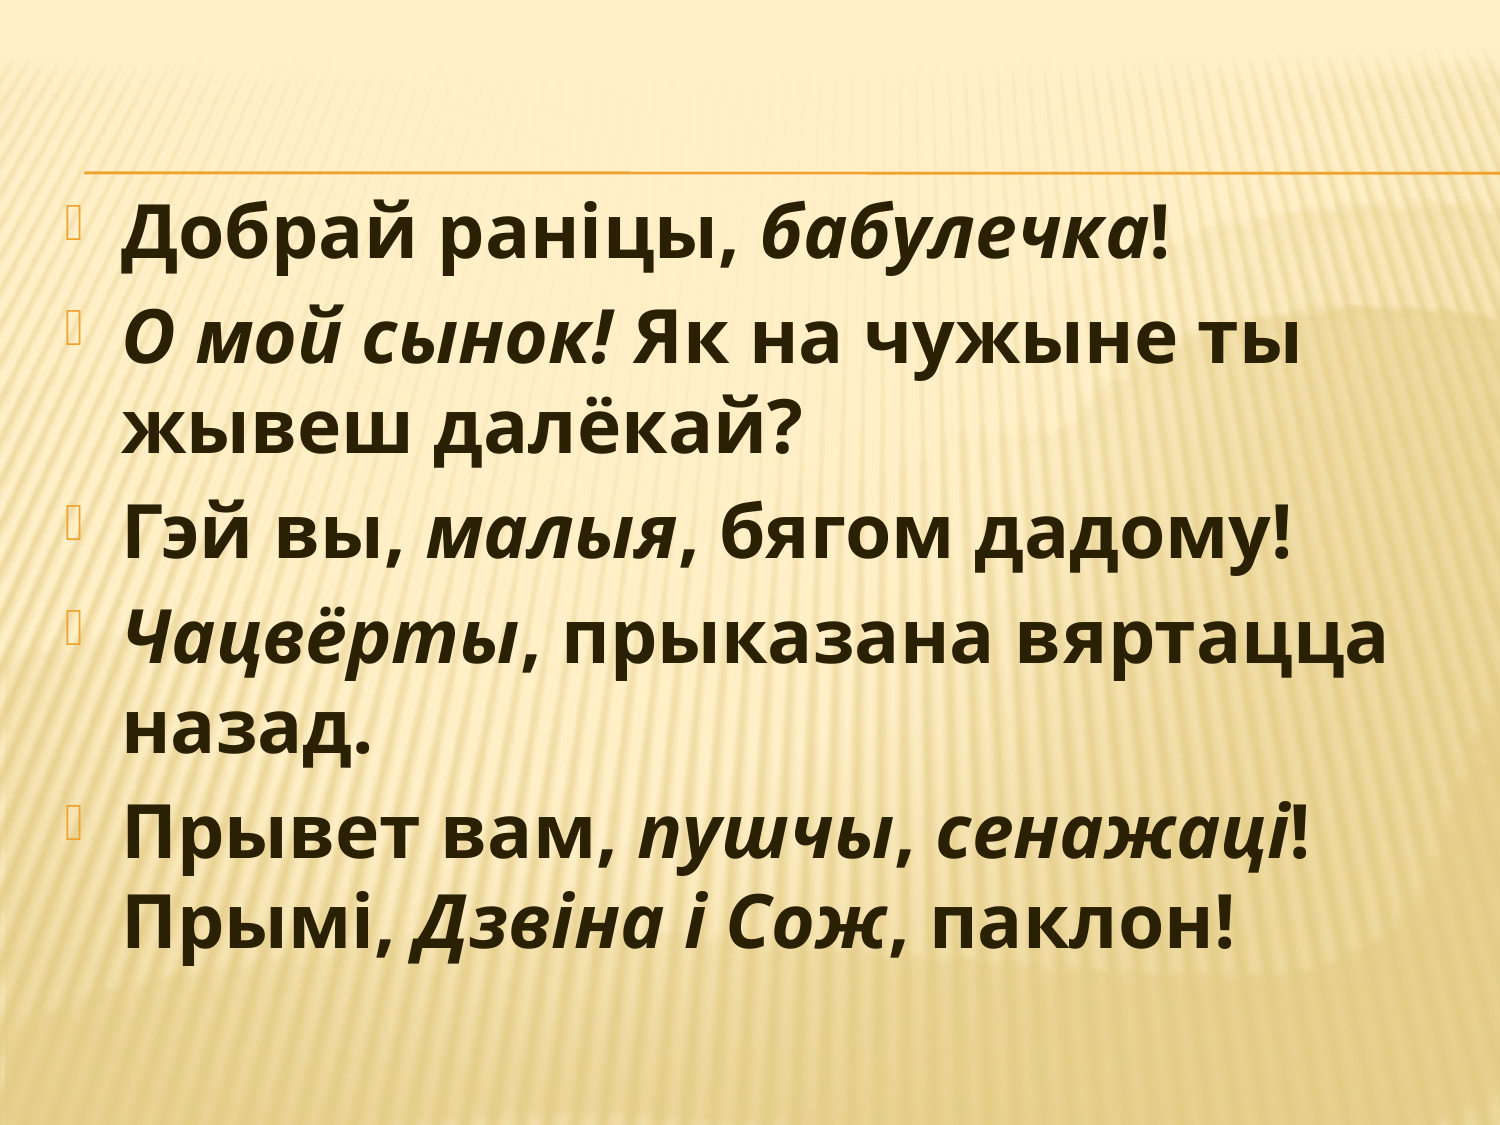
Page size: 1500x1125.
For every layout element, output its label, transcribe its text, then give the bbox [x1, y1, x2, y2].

list Добрай раніцы, бабулечка! О мой сынок! Як на чужыне ты жывеш далёкай? Гэй вы, малыя, бягом дадому! Чацвёрты, прыказана вяртацца назад. Прывет вам, пушчы, сенажаці! Прымі, Дзвіна і Сож, паклон! [50, 175, 1475, 1032]
